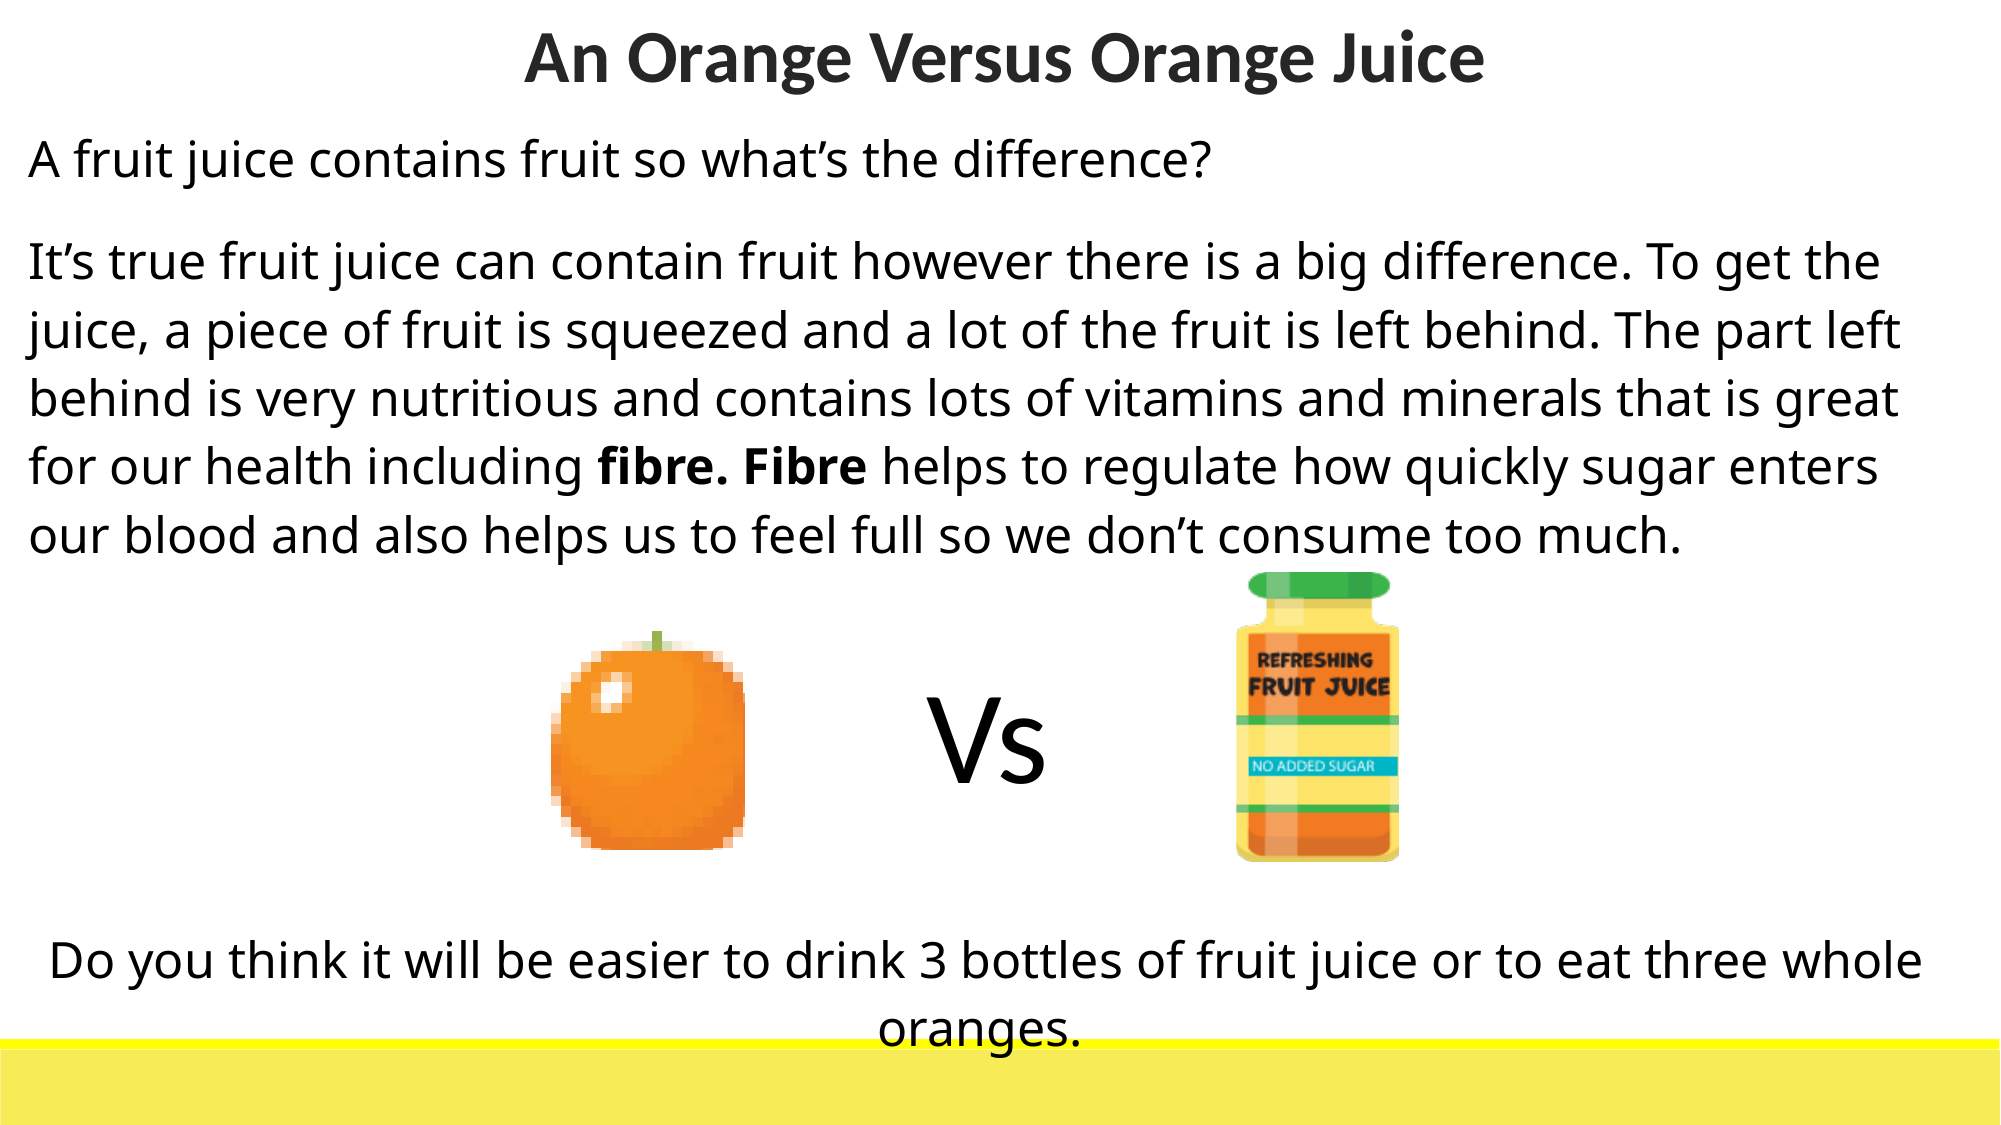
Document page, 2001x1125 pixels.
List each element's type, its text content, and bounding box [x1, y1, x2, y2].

picture [1235, 572, 1400, 863]
text_box An Orange Versus Orange Juice [28, 0, 2000, 105]
text_box Vs [911, 642, 1070, 818]
table_header A fruit juice contains fruit so what’s the difference? It’s true fruit juice can contain fruit however there is a big difference. To get the juice, a piece of fruit is squeezed and a lot of the fruit is left behind. The part left behind is very nutritious and contains lots of vitamins and minerals that is great for our health including fibre. Fibre helps to regulate how quickly sugar enters our blood and also helps us to feel full so we don’t consume too much. [14, 117, 1988, 522]
table_header Do you think it will be easier to drink 3 bottles of fruit juice or to eat three whole oranges. [29, 917, 1945, 1053]
picture [550, 630, 746, 850]
